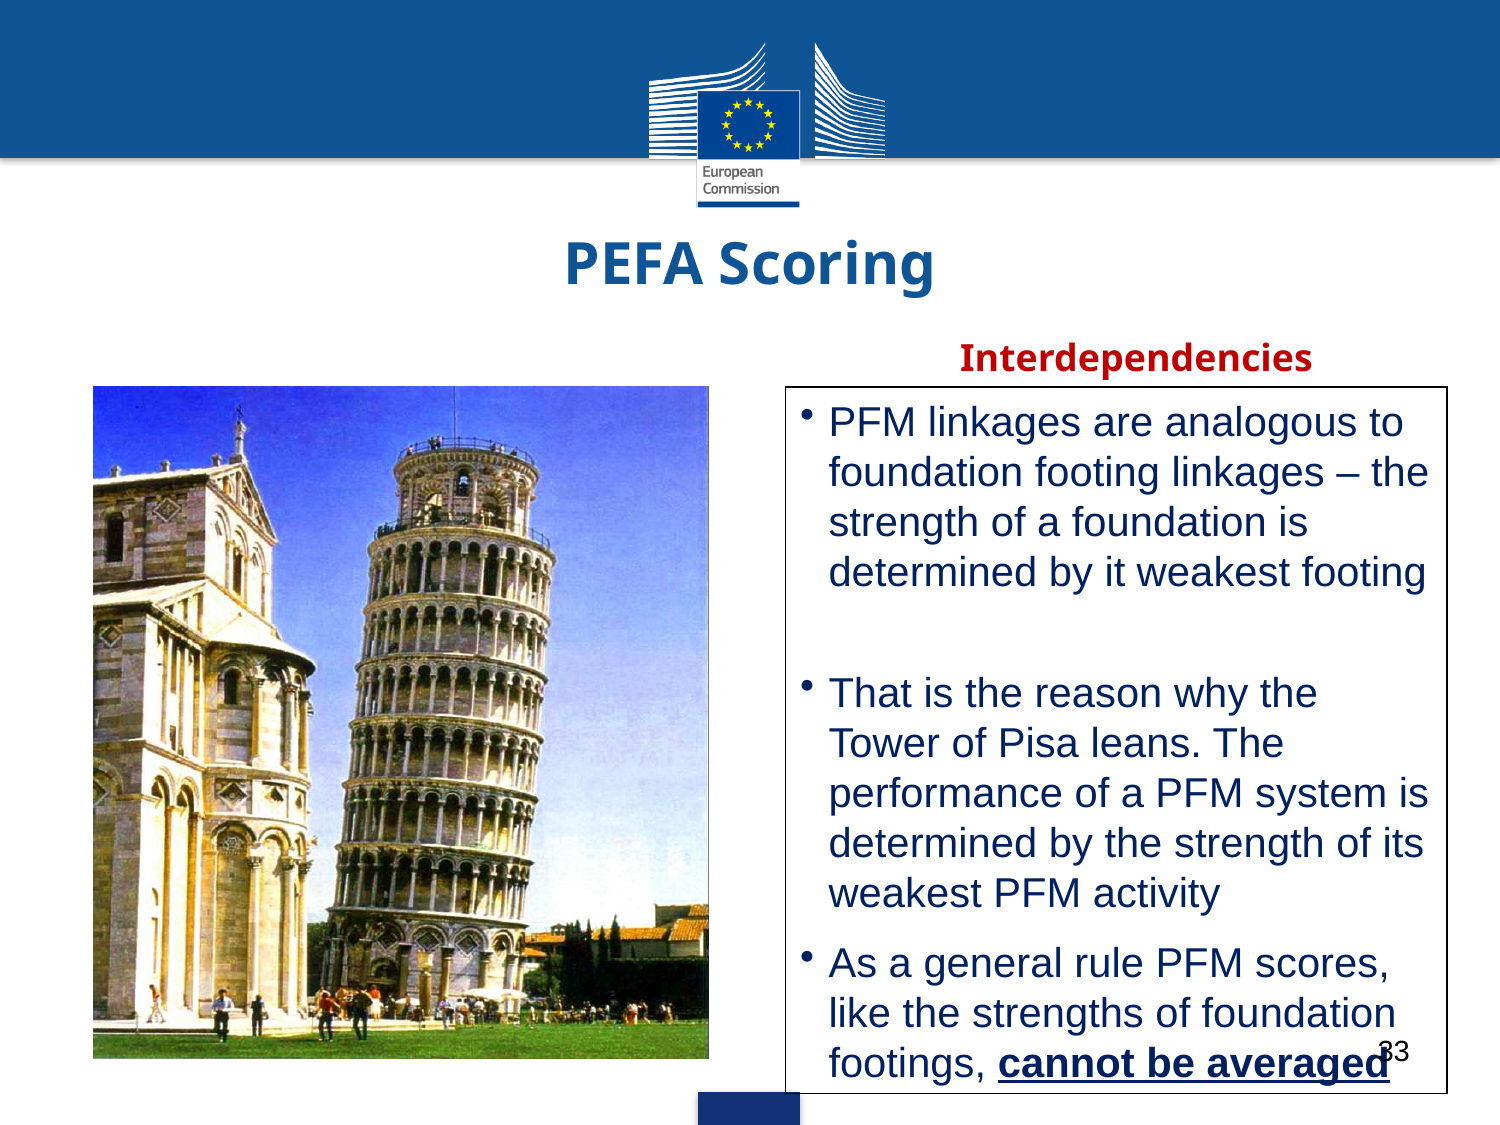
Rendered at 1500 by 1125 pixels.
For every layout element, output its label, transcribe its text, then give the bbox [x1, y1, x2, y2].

title Interdependencies [808, 327, 1407, 386]
slide_number 33 [1074, 1024, 1426, 1103]
text_box PFM linkages are analogous to foundation footing linkages – the strength of a foundation is determined by it weakest footing That is the reason why the Tower of Pisa leans. The performance of a PFM system is determined by the strength of its weakest PFM activity As a general rule PFM scores, like the strengths of foundation footings, cannot be averaged [785, 386, 1447, 1094]
text_box PEFA Scoring [0, 196, 1500, 327]
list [93, 386, 710, 1059]
picture [649, 42, 885, 196]
